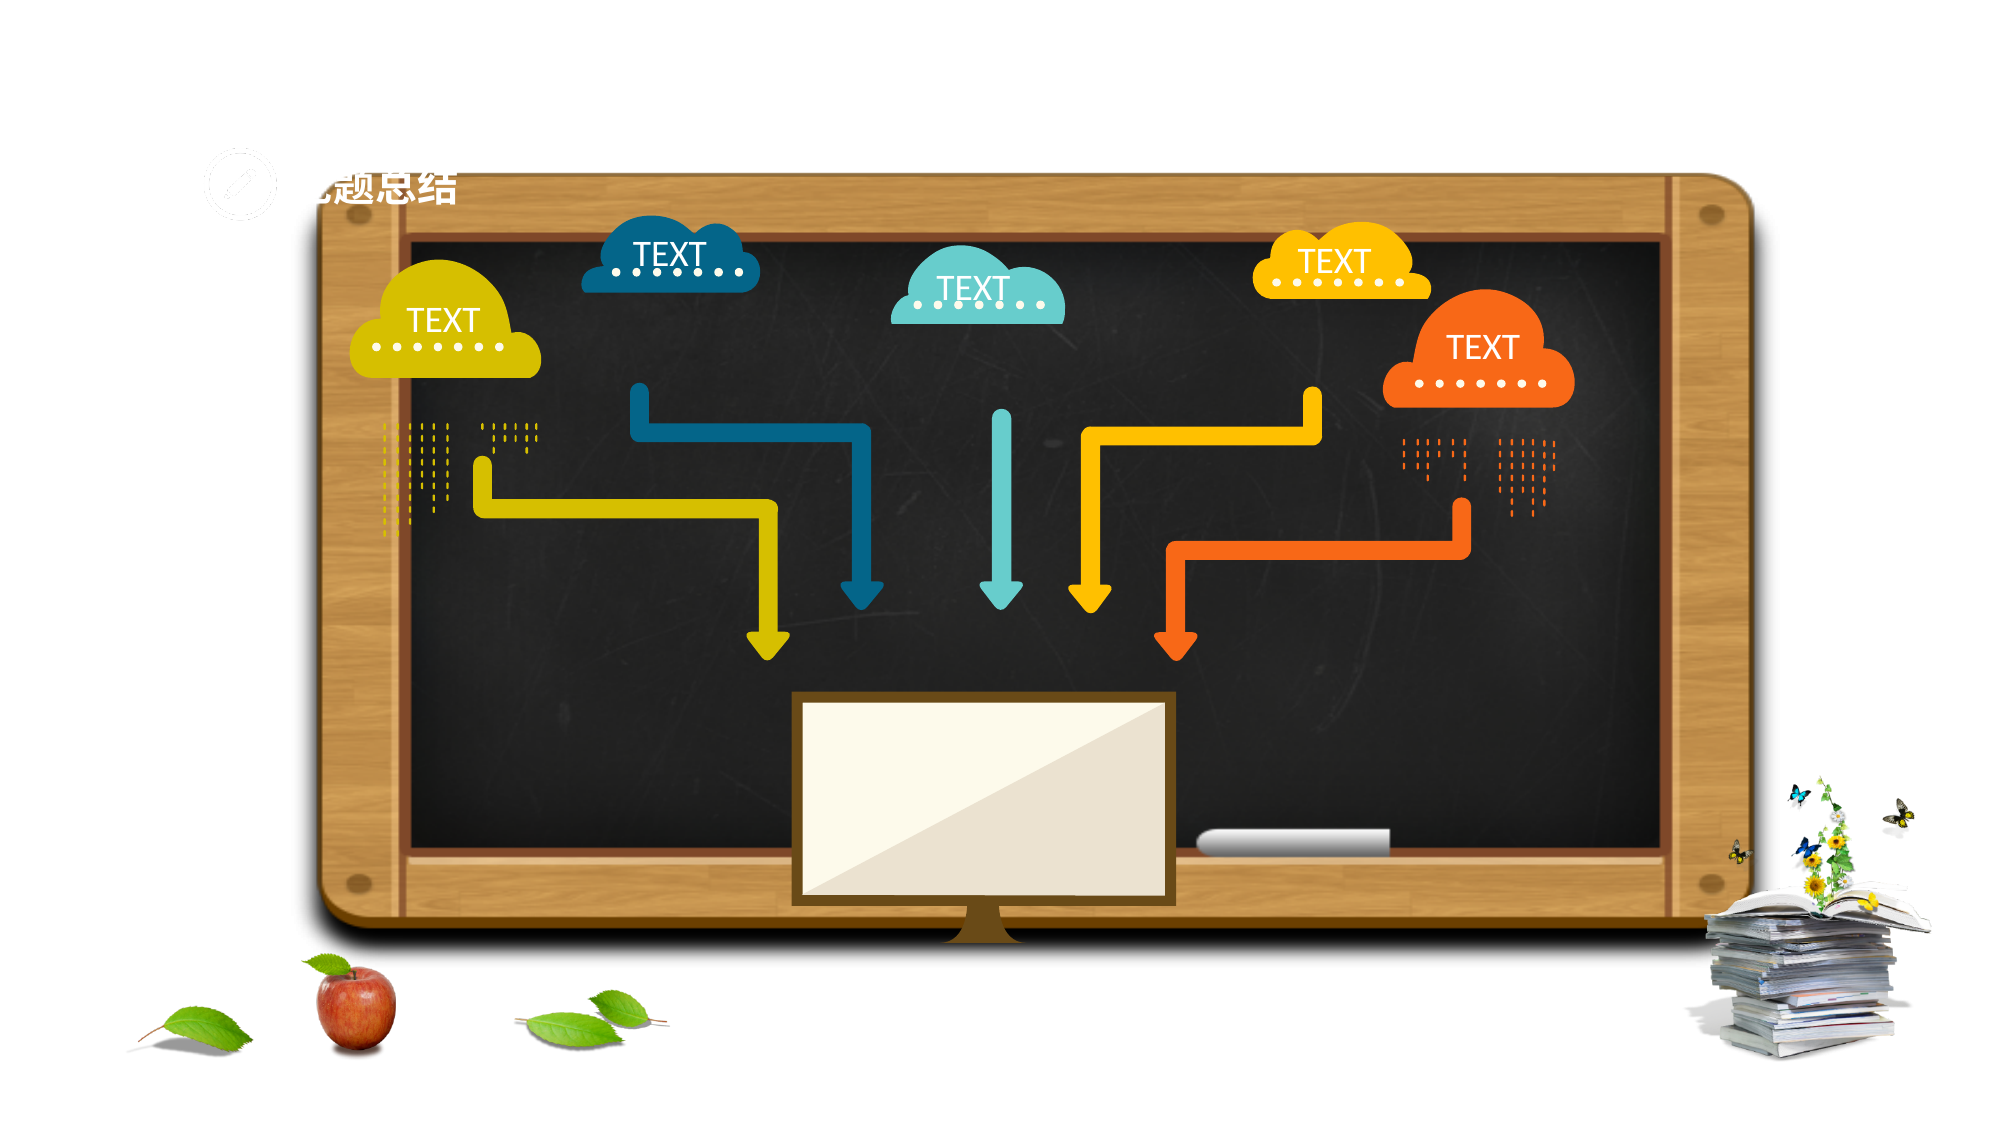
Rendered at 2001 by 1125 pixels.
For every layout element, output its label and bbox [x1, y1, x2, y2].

text_box [1152, 497, 1472, 663]
text_box [1066, 386, 1324, 615]
text_box [1248, 219, 1434, 300]
text_box [1371, 283, 1587, 408]
text_box [203, 147, 501, 221]
text_box [977, 408, 1025, 612]
text_box [1402, 438, 1556, 518]
picture [18, 3, 2000, 1125]
text_box [338, 253, 553, 379]
text_box [887, 242, 1068, 325]
text_box [578, 212, 764, 293]
text_box [383, 422, 538, 538]
text_box [791, 691, 1177, 944]
text_box [629, 382, 886, 612]
text_box [472, 455, 792, 662]
